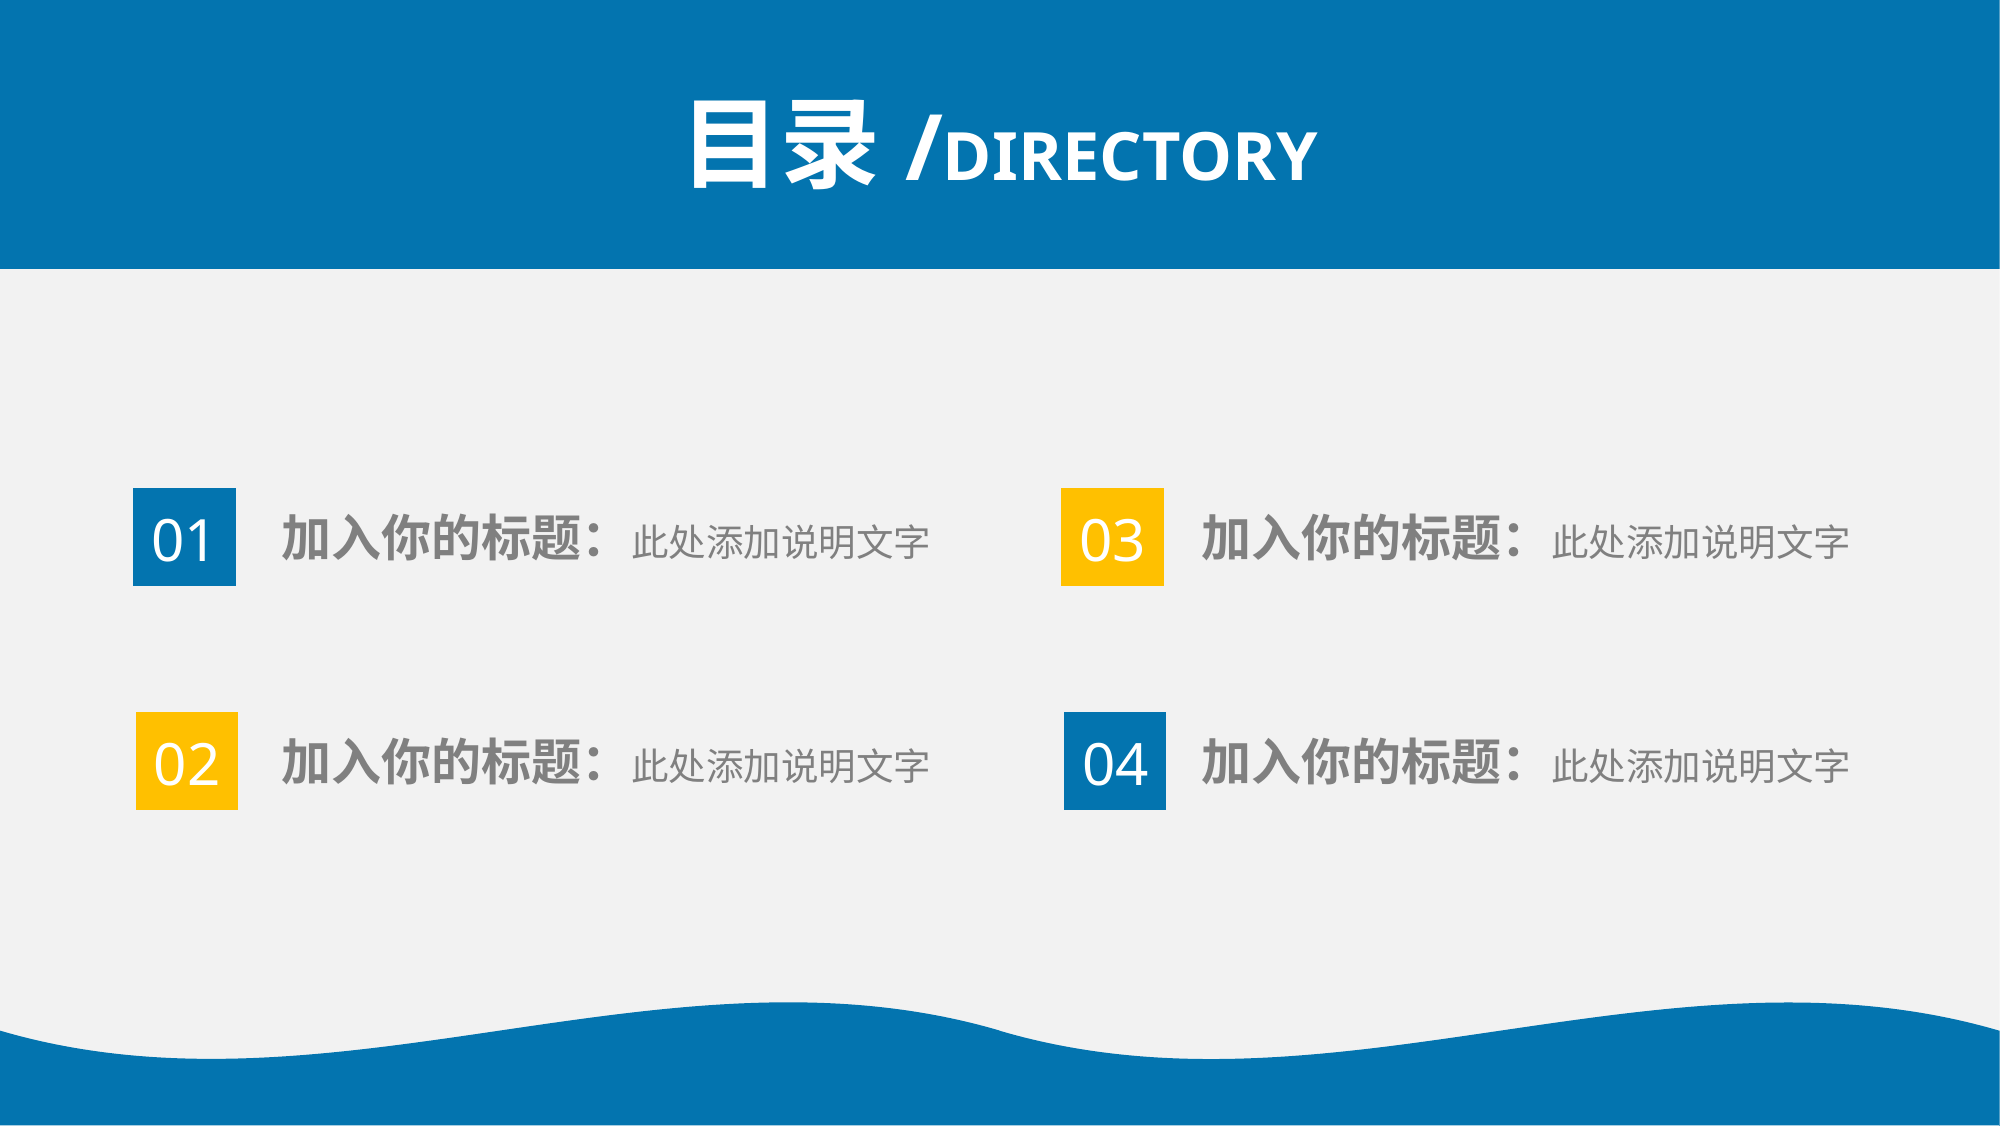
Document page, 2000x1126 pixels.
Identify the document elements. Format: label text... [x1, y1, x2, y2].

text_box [135, 711, 239, 811]
text_box [0, 1001, 2000, 1126]
text_box 加入你的标题：此处添加说明文字 [1186, 723, 2000, 798]
text_box 加入你的标题：此处添加说明文字 [266, 723, 1063, 798]
text_box 目录/DIRECTORY [496, 73, 1504, 208]
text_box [133, 487, 236, 587]
text_box 加入你的标题：此处添加说明文字 [1186, 499, 2000, 575]
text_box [1061, 487, 1164, 587]
text_box 加入你的标题：此处添加说明文字 [266, 499, 1061, 575]
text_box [1063, 711, 1167, 811]
text_box [0, 0, 2000, 270]
